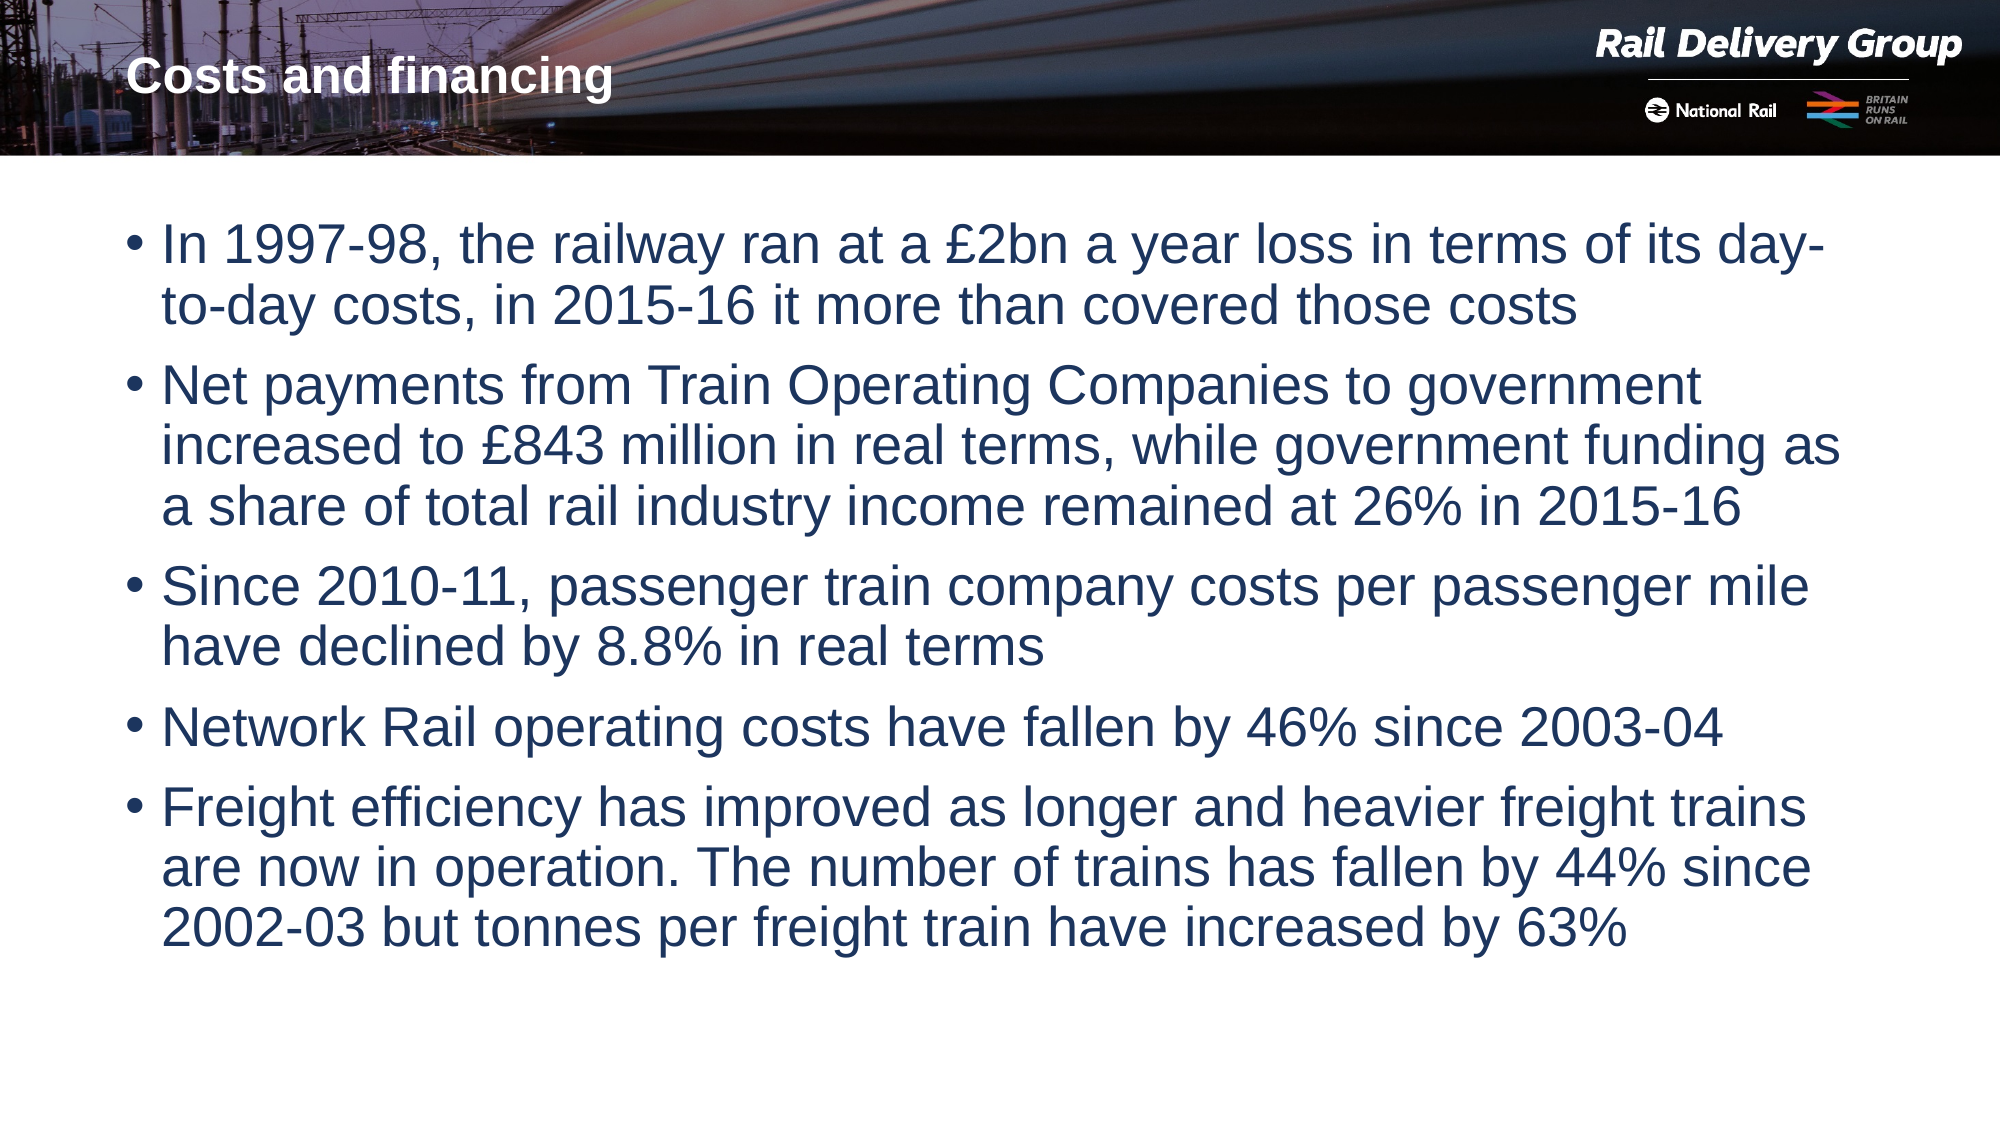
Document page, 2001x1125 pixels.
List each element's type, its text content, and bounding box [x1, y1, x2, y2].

picture [0, 0, 2000, 1125]
list In 1997-98, the railway ran at a £2bn a year loss in terms of its day-to-day costs, in 2015-16 it more than covered those costs Net payments from Train Operating Companies to government increased to £843 million in real terms, while government funding as a share of total rail industry income remained at 26% in 2015-16 Since 2010-11, passenger train company costs per passenger mile have declined by 8.8% in real terms Network Rail operating costs have fallen by 46% since 2003-04 Freight efficiency has improved as longer and heavier freight trains are now in operation. The number of trains has fallen by 44% since 2002-03 but tonnes per freight train have increased by 63% [110, 208, 1867, 1063]
list Costs and financing [110, 41, 1521, 113]
